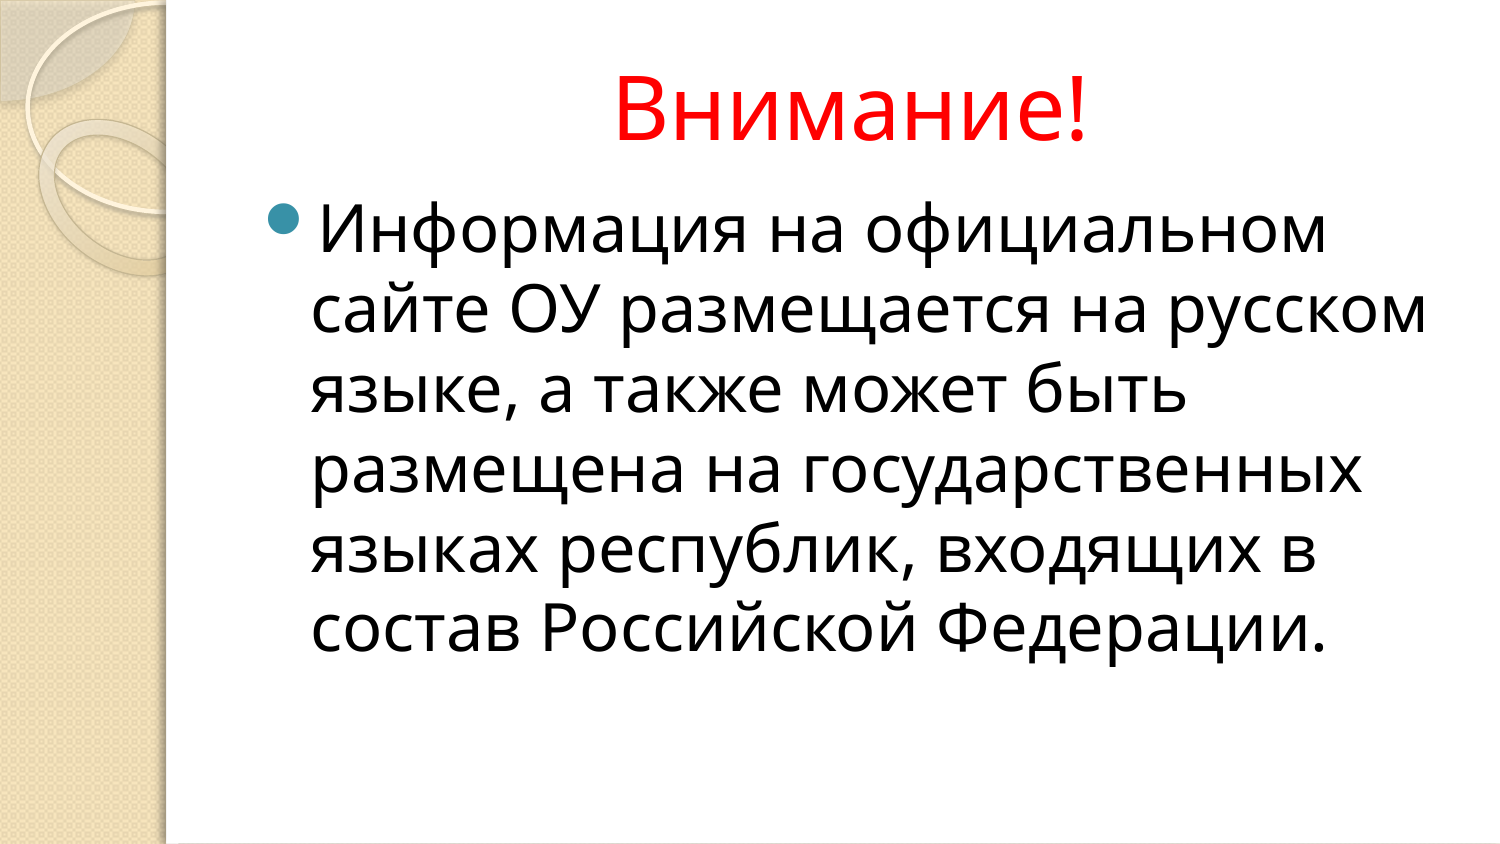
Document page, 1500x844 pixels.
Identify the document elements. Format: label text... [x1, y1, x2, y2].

list Информация на официальном сайте ОУ размещается на русском языке, а также может быть размещена на государственных языках республик, входящих в состав Российской Федерации. [235, 178, 1466, 769]
title Внимание! [235, 33, 1466, 175]
